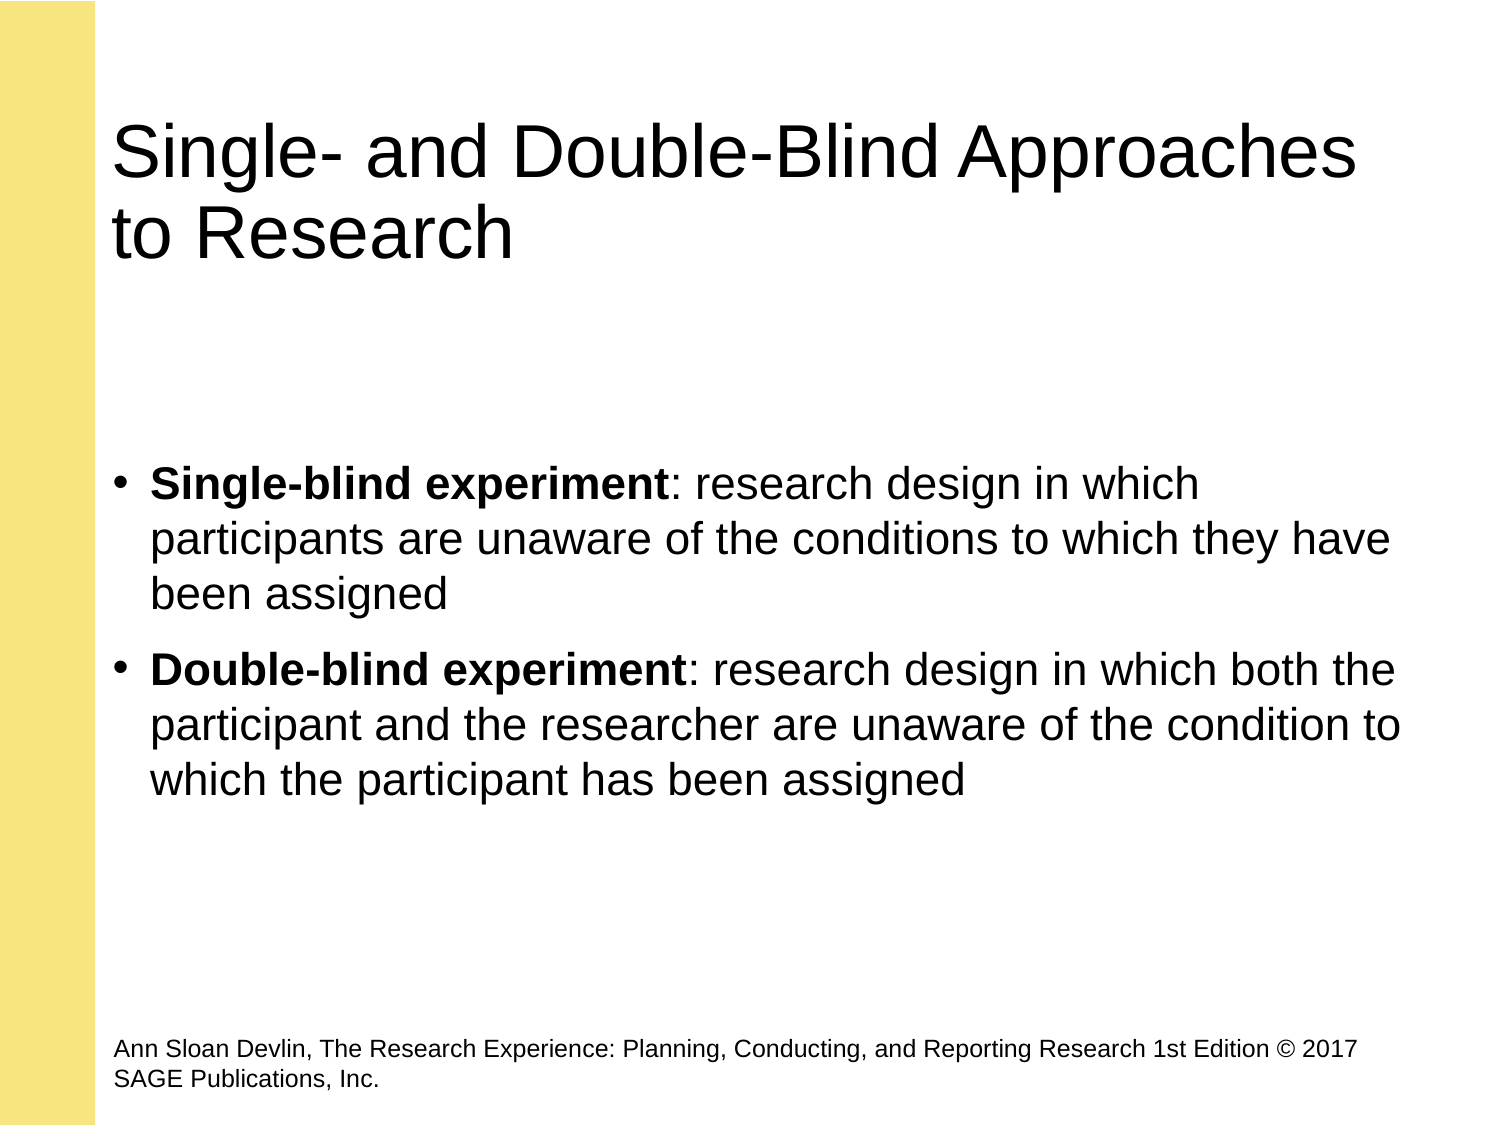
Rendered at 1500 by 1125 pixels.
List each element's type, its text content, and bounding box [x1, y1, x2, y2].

title Single- and Double-Blind Approaches to Research [96, 112, 1429, 276]
list Single-blind experiment: research design in which participants are unaware of the conditions to which they have been assigned Double-blind experiment: research design in which both the participant and the researcher are unaware of the condition to which the participant has been assigned [97, 446, 1420, 819]
picture [0, 1, 96, 1125]
